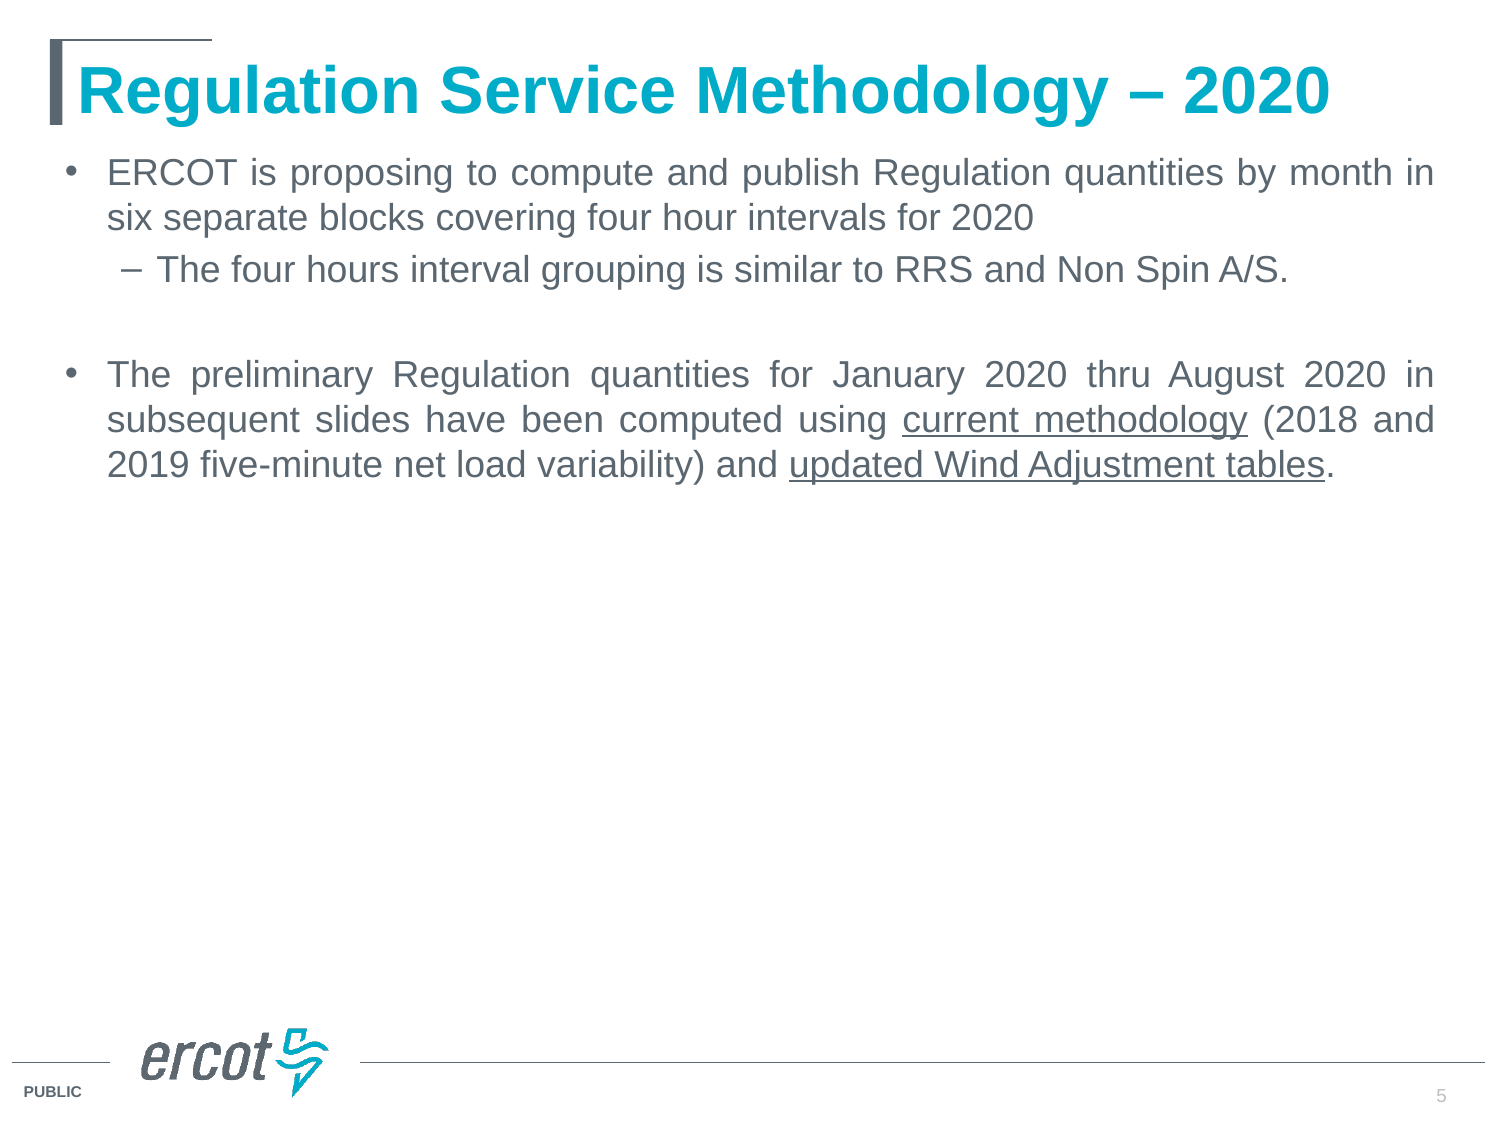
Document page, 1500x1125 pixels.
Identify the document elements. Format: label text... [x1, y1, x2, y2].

title Regulation Service Methodology – 2020 [62, 39, 1450, 125]
picture [137, 1024, 332, 1100]
list ERCOT is proposing to compute and publish Regulation quantities by month in six separate blocks covering four hour intervals for 2020 The four hours interval grouping is similar to RRS and Non Spin A/S. The preliminary Regulation quantities for January 2020 thru August 2020 in subsequent slides have been computed using current methodology (2018 and 2019 five-minute net load variability) and updated Wind Adjustment tables. [50, 140, 1450, 972]
